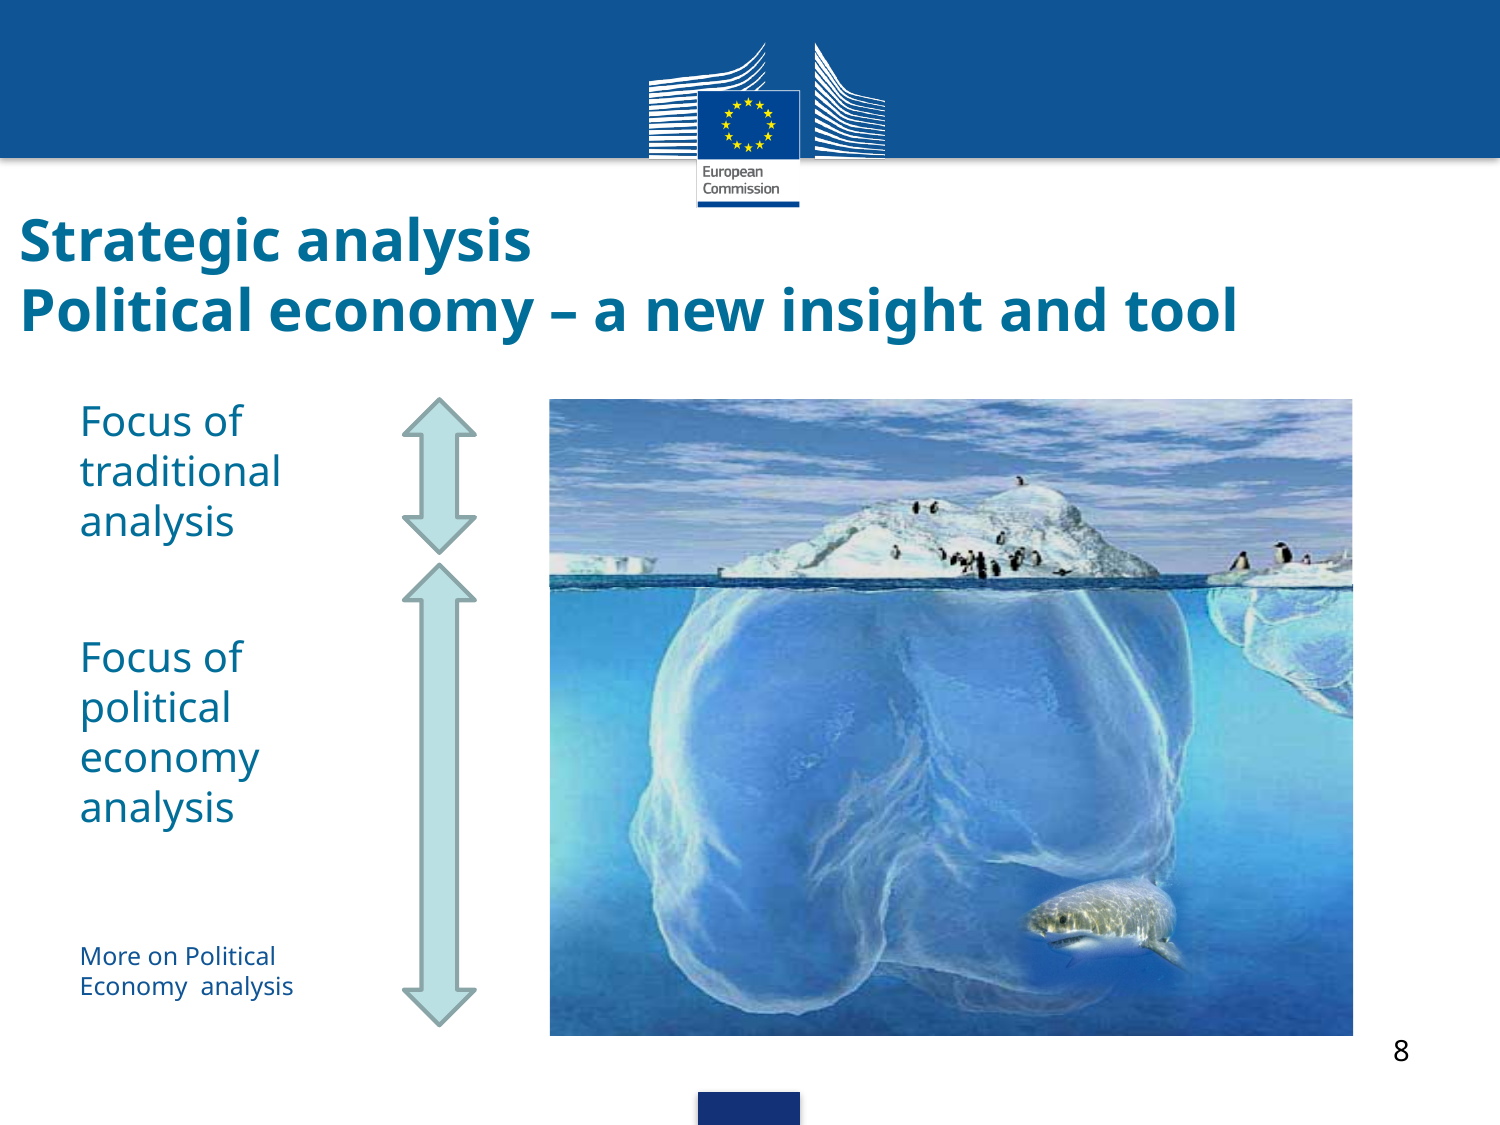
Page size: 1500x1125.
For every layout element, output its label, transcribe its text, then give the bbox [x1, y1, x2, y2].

slide_number 8 [1074, 1024, 1426, 1103]
text_box More on Political Economy analysis [64, 932, 349, 1008]
text_box Strategic analysis Political economy – a new insight and tool [0, 196, 1500, 351]
picture [649, 42, 885, 196]
text_box Focus of political economy analysis [64, 623, 377, 839]
text_box [401, 397, 477, 555]
text_box Focus of traditional analysis [64, 387, 364, 553]
text_box [401, 562, 477, 1028]
picture [549, 398, 1354, 1037]
